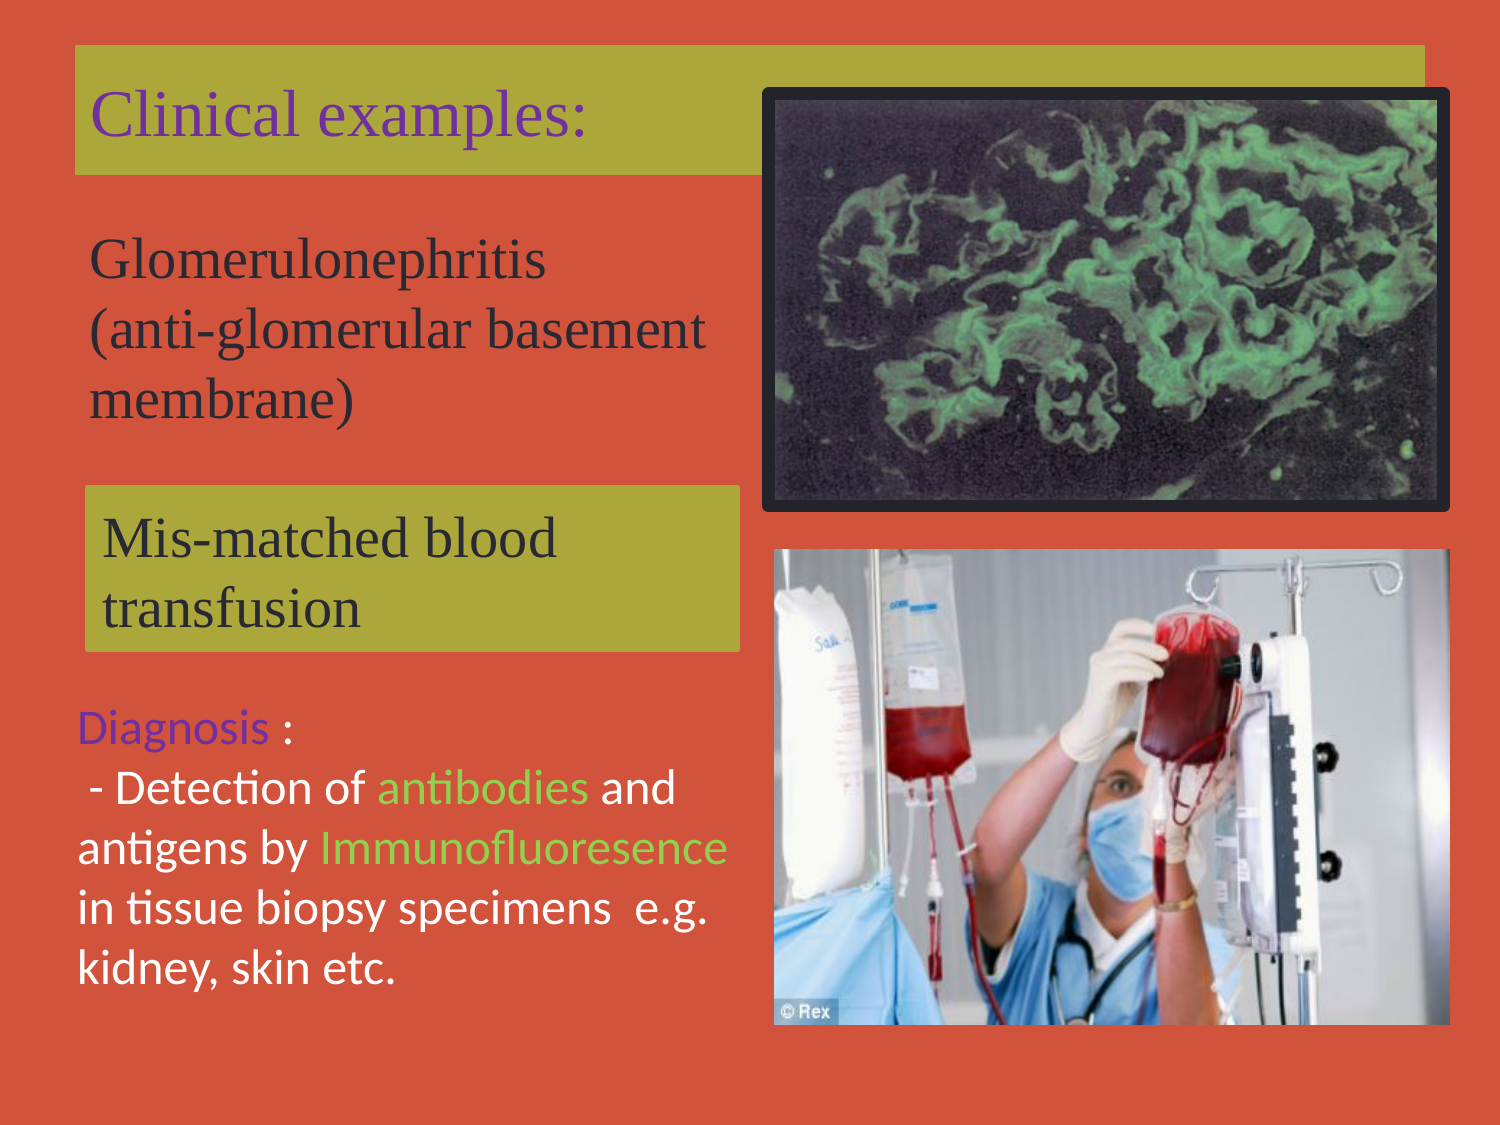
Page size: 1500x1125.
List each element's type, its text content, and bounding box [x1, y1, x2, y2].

text_box Glomerulonephritis (anti-glomerular basement membrane) [74, 212, 738, 438]
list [774, 99, 1438, 501]
title Clinical examples: [75, 45, 1425, 175]
picture [774, 549, 1451, 1026]
text_box Diagnosis : - Detection of antibodies and antigens by Immunofluoresence in tissue biopsy specimens e.g. kidney, skin etc. [62, 687, 750, 1048]
text_box Mis-matched blood transfusion [85, 485, 740, 652]
